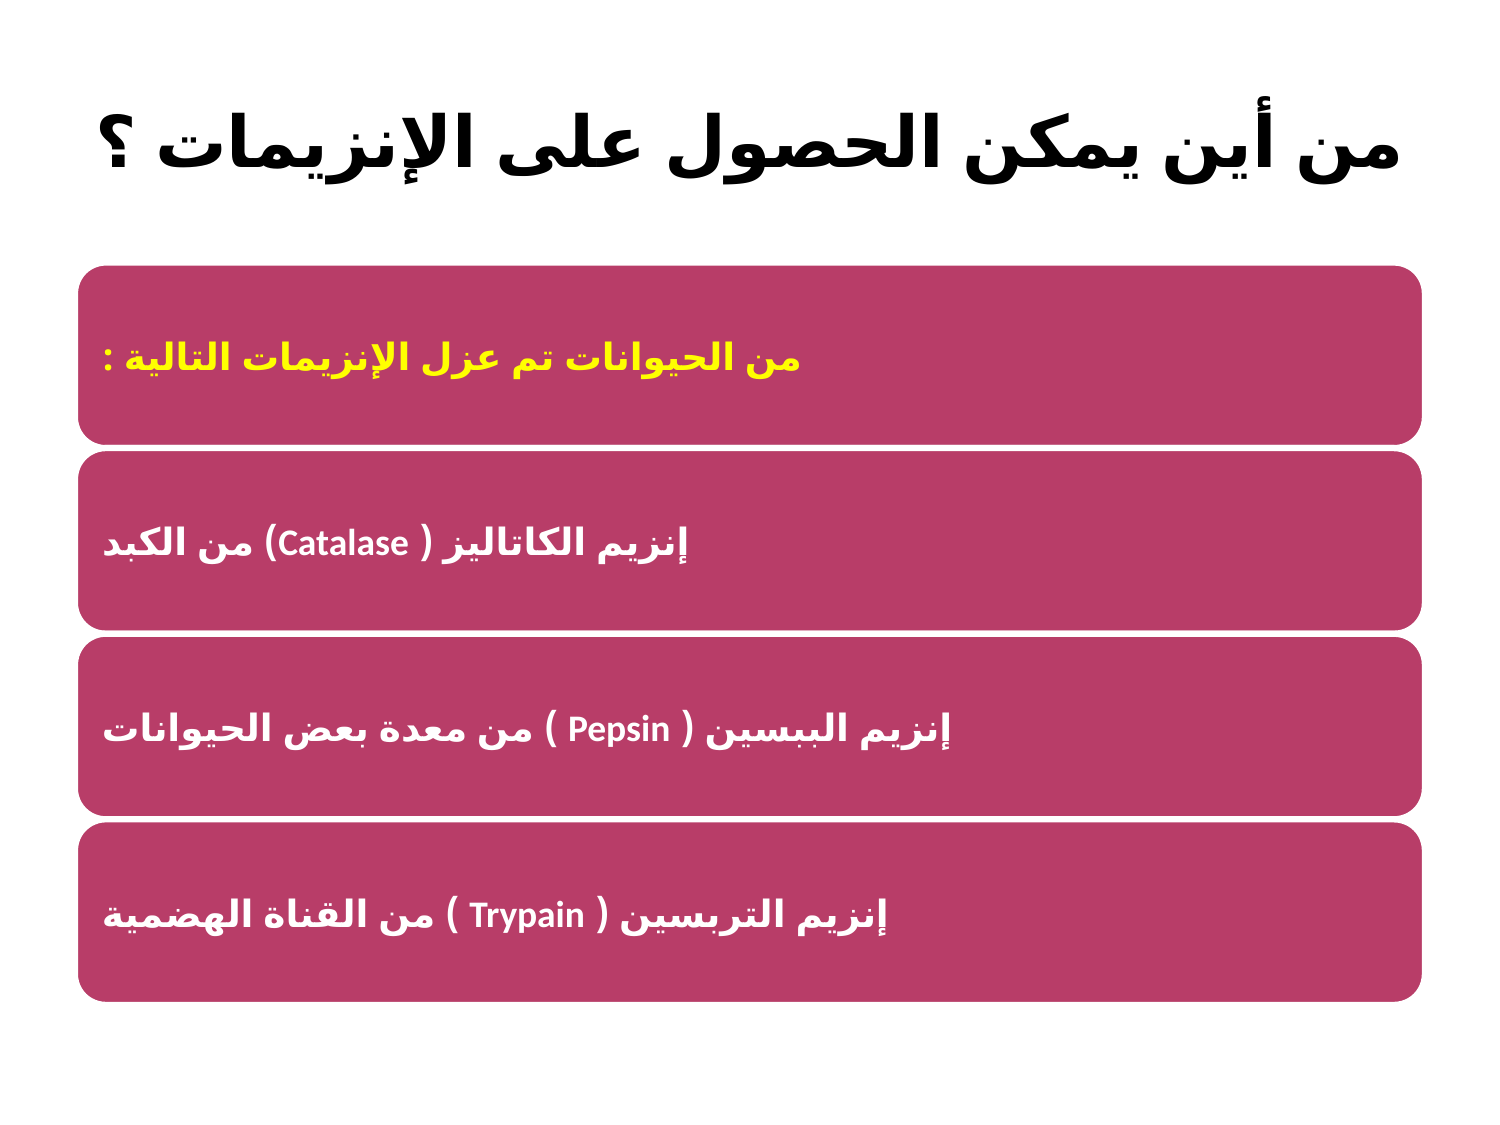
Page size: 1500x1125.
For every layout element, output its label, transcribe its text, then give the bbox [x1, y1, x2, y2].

title من أين يمكن الحصول على الإنزيمات ؟ [75, 45, 1425, 233]
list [77, 265, 1424, 1002]
